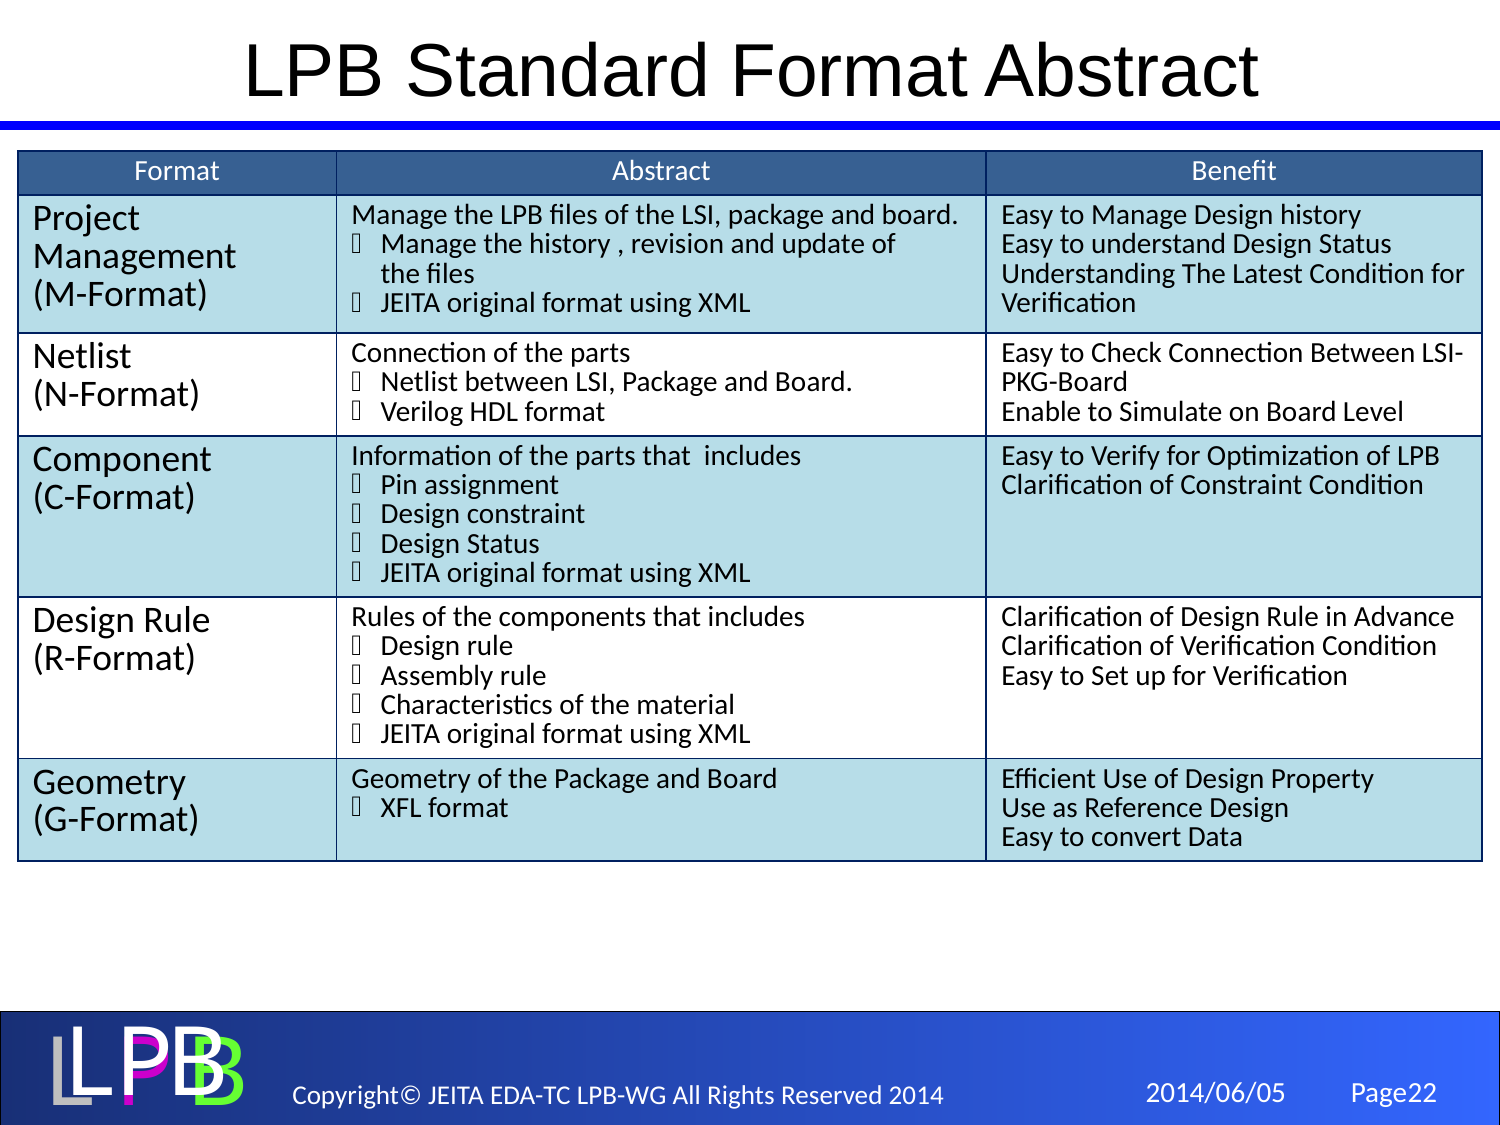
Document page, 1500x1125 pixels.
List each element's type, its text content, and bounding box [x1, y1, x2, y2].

table_cell Geometry of the Package and Board XFL format [337, 759, 985, 860]
table_header Benefit [987, 152, 1481, 194]
table_cell Connection of the parts Netlist between LSI, Package and Board. Verilog HDL format [337, 334, 985, 435]
table_cell Easy to Check Connection Between LSI-PKG-Board Enable to Simulate on Board Level [987, 334, 1481, 435]
table_header Abstract [337, 152, 985, 194]
table_cell Project Management (M-Format) [19, 196, 336, 332]
title LPB Standard Format Abstract [80, 19, 1424, 114]
table_cell Easy to Manage Design history Easy to understand Design Status Understanding The Latest Condition for Verification [987, 196, 1481, 332]
table_cell Netlist (N-Format) [19, 334, 336, 435]
table_cell Component (C-Format) [19, 437, 336, 596]
table_cell Manage the LPB files of the LSI, package and board. Manage the history , revision and update of the files JEITA original format using XML [337, 196, 985, 332]
table_cell Efficient Use of Design Property Use as Reference Design Easy to convert Data [987, 759, 1481, 860]
table_cell Easy to Verify for Optimization of LPB Clarification of Constraint Condition [987, 437, 1481, 596]
table_header Format [19, 152, 336, 194]
table_cell Design Rule (R-Format) [19, 598, 336, 758]
table_cell Rules of the components that includes Design rule Assembly rule Characteristics of the material JEITA original format using XML [337, 598, 985, 758]
table_cell Information of the parts that includes Pin assignment Design constraint Design Status JEITA original format using XML [337, 437, 985, 596]
table_cell Geometry (G-Format) [19, 759, 336, 860]
table_cell Clarification of Design Rule in Advance Clarification of Verification Condition Easy to Set up for Verification [987, 598, 1481, 758]
